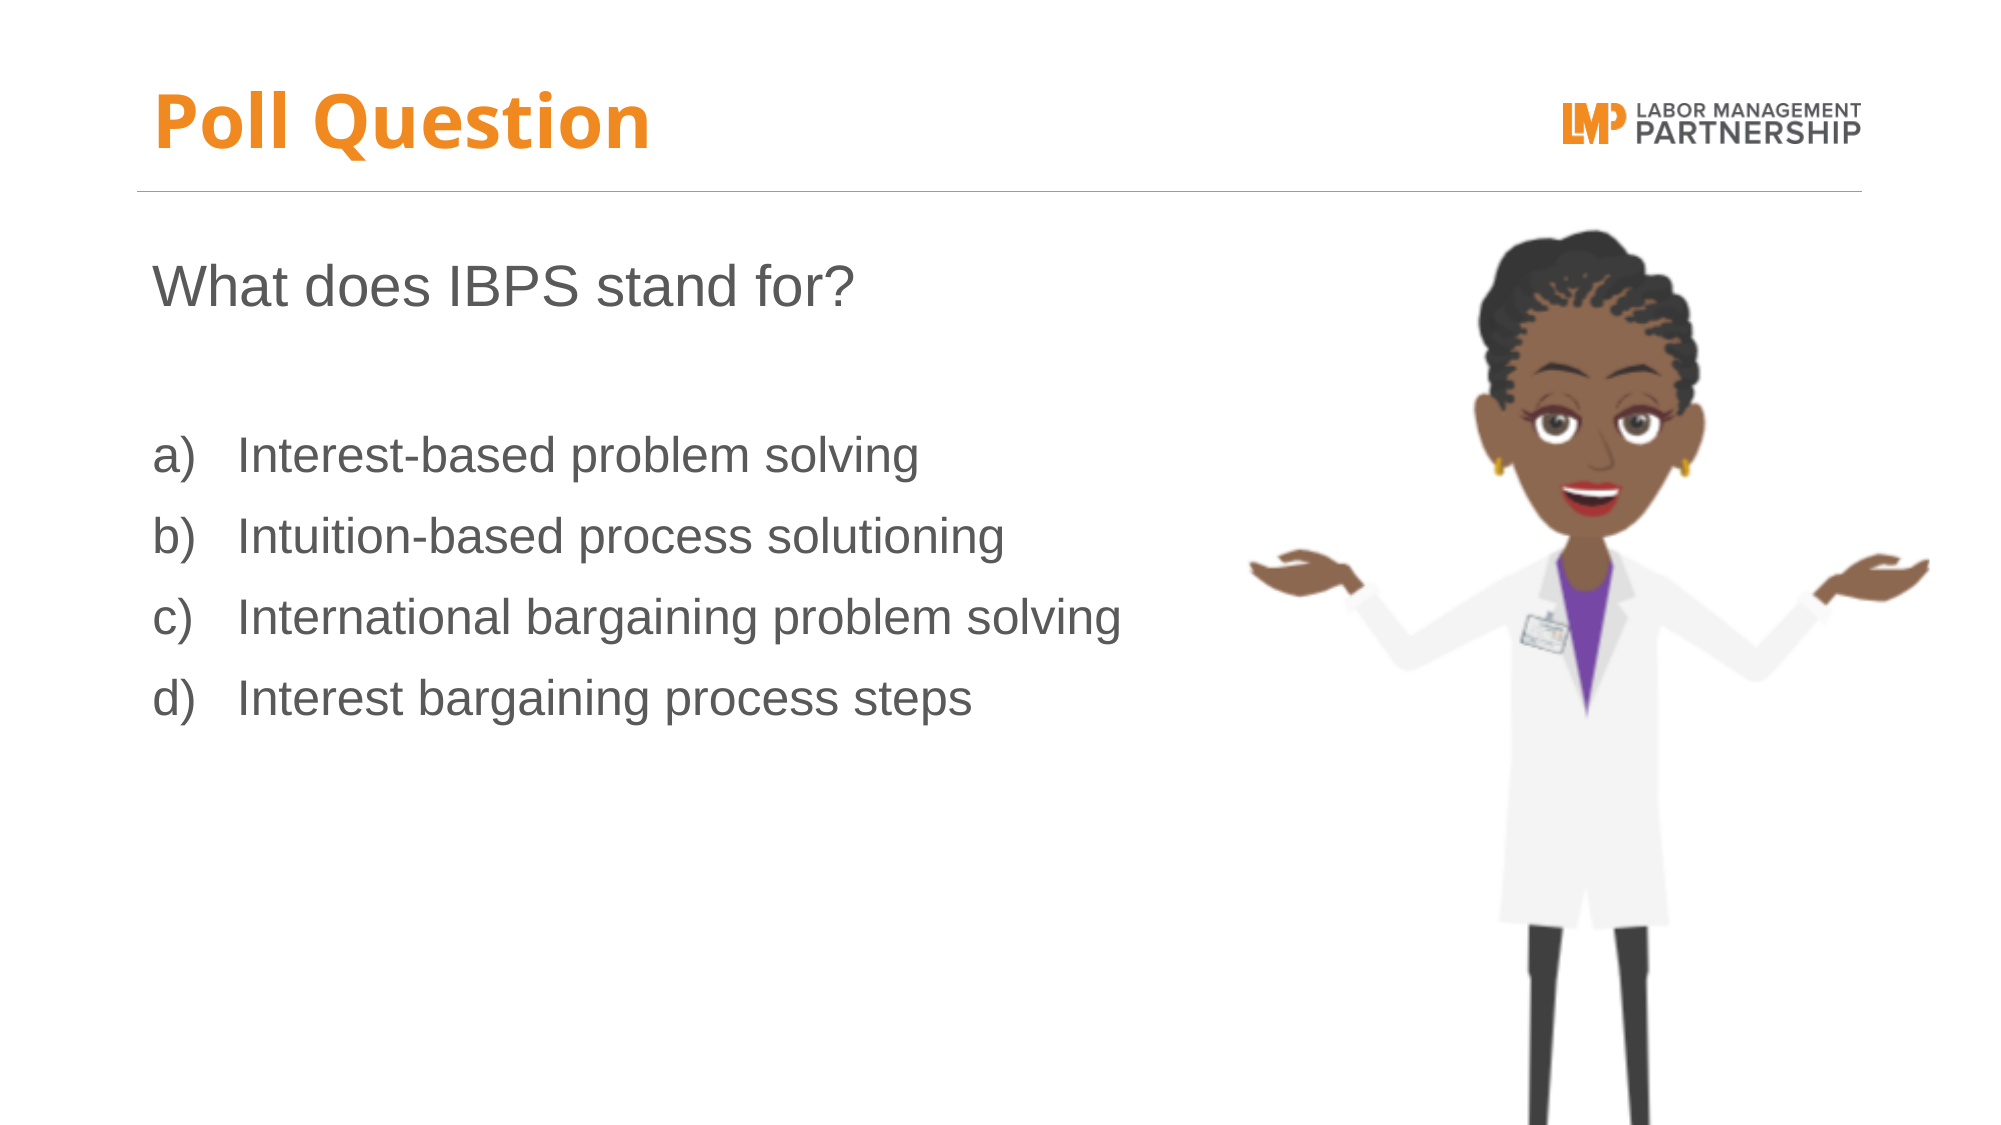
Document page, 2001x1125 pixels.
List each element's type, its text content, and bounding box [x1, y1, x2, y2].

picture [1220, 210, 1983, 1125]
list What does IBPS stand for? Interest-based problem solving Intuition-based process solutioning International bargaining problem solving Interest bargaining process steps [137, 240, 1220, 1014]
title Poll Question [137, 59, 1529, 188]
picture [1562, 103, 1863, 144]
